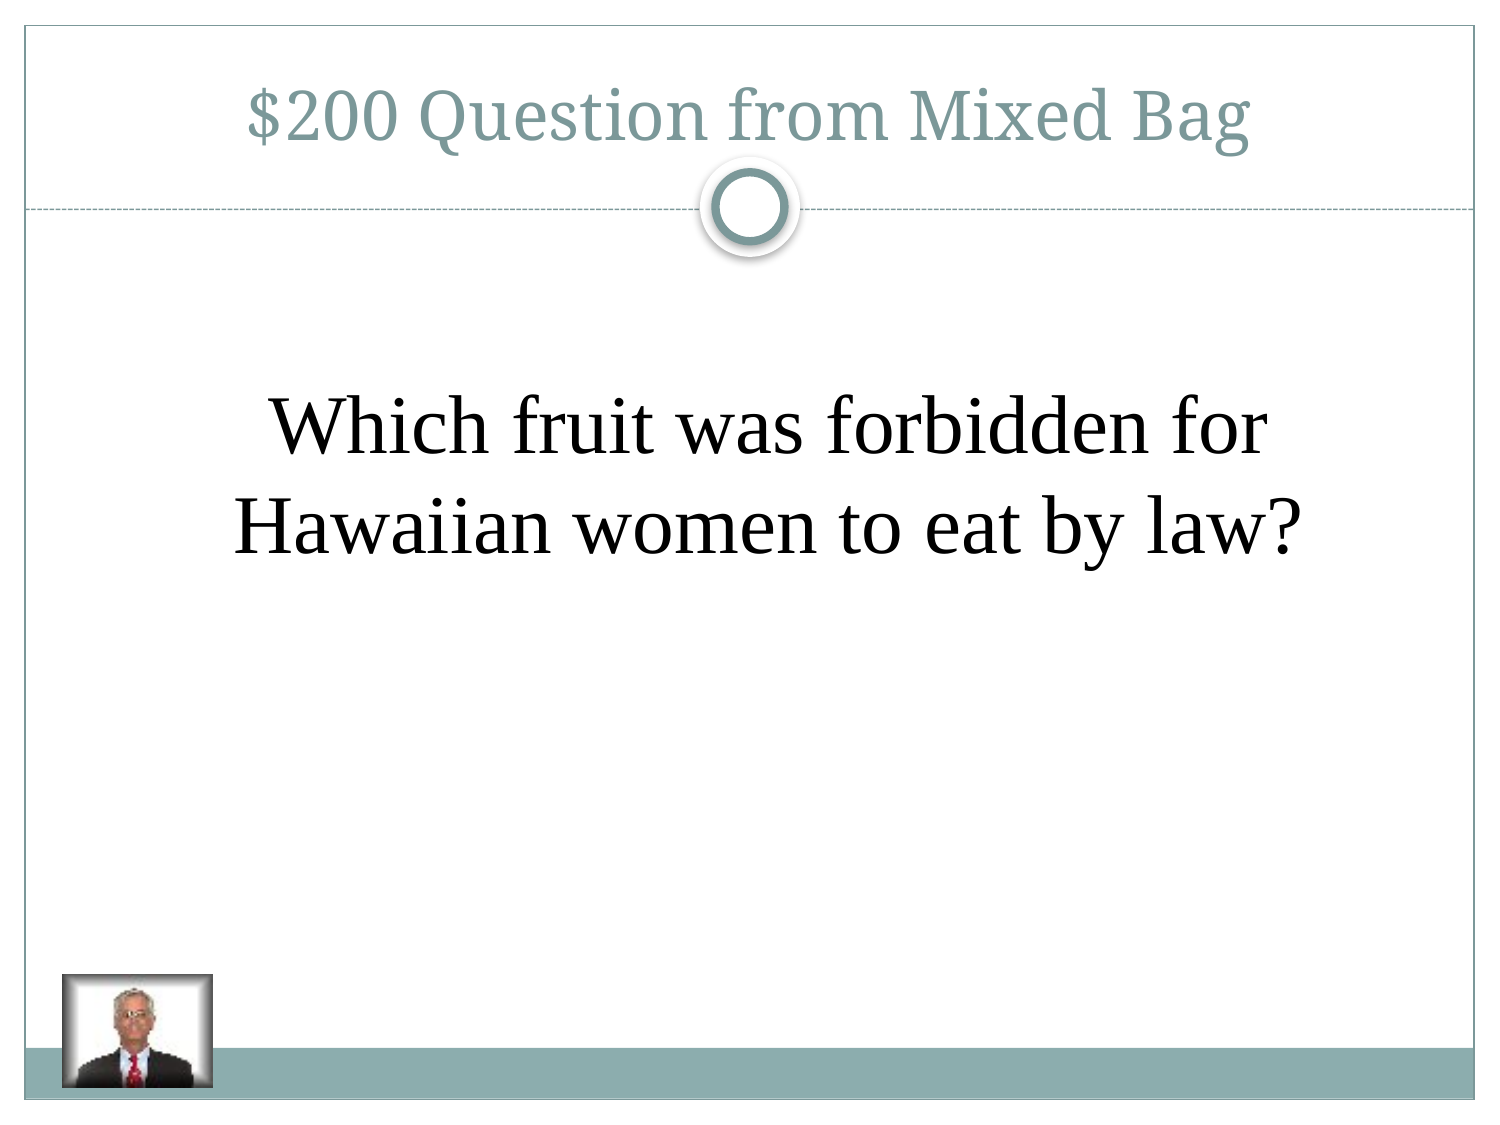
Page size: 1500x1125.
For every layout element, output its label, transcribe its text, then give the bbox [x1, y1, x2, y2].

text_box Which fruit was forbidden for Hawaiian women to eat by law? [174, 362, 1363, 578]
title $200 Question from Mixed Bag [49, 37, 1450, 162]
picture [62, 974, 213, 1088]
